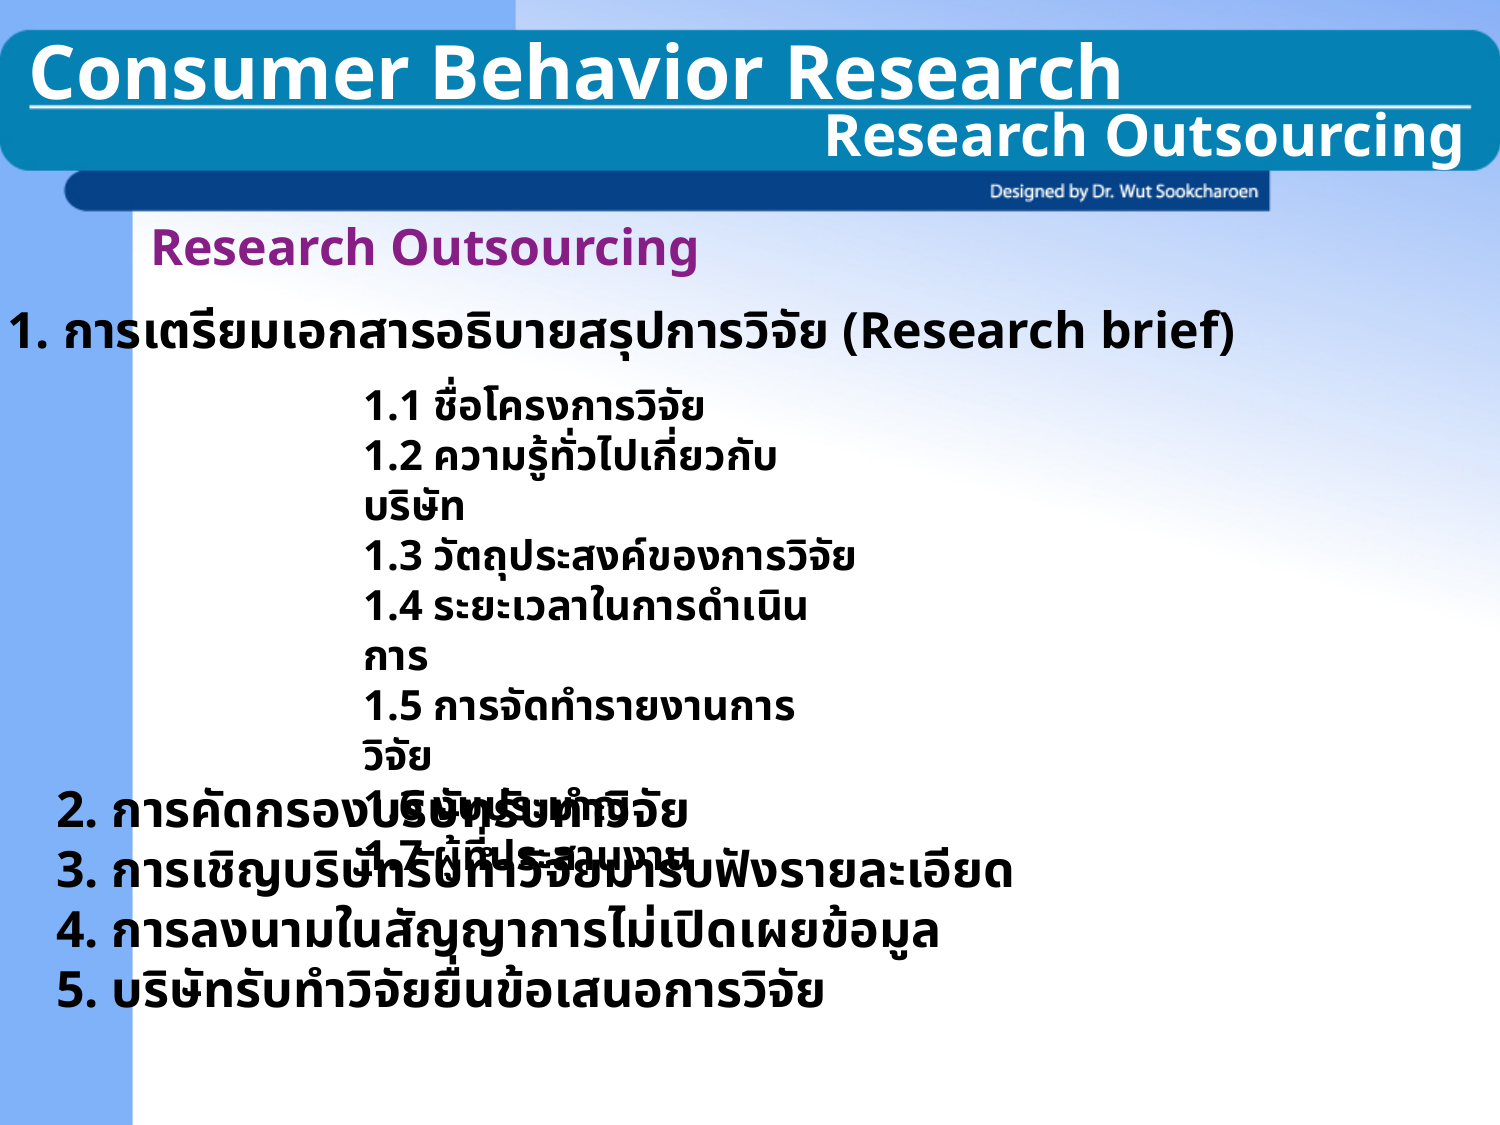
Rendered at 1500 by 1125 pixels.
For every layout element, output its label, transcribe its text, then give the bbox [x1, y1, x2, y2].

text_box Research Outsourcing [37, 108, 1481, 172]
text_box 2. การคัดกรองบริษัทรับทำวิจัย 3. การเชิญบริษัทรับทำวิจัยมารับฟังรายละเอียด 4. การลงนามในสัญญาการไม่เปิดเผยข้อมูล 5. บริษัทรับทำวิจัยยื่นข้อเสนอการวิจัย [41, 770, 1044, 1025]
picture [0, 0, 1500, 54]
picture [0, 146, 1500, 1125]
text_box Research Outsourcing [135, 208, 1353, 283]
text_box Consumer Behavior Research [13, 32, 1475, 107]
text_box 1. การเตรียมเอกสารอธิบายสรุปการวิจัย (Research brief) [0, 290, 1251, 366]
text_box 1.1 ชื่อโครงการวิจัย 1.2 ความรู้ทั่วไปเกี่ยวกับบริษัท 1.3 วัตถุประสงค์ของการวิจัย 1.4 ระยะเวลาในการดำเนินการ 1.5 การจัดทำรายงานการวิจัย 1.6 งบประมาณ 1.7 ผู้ที่ประสานงาน [348, 371, 880, 770]
